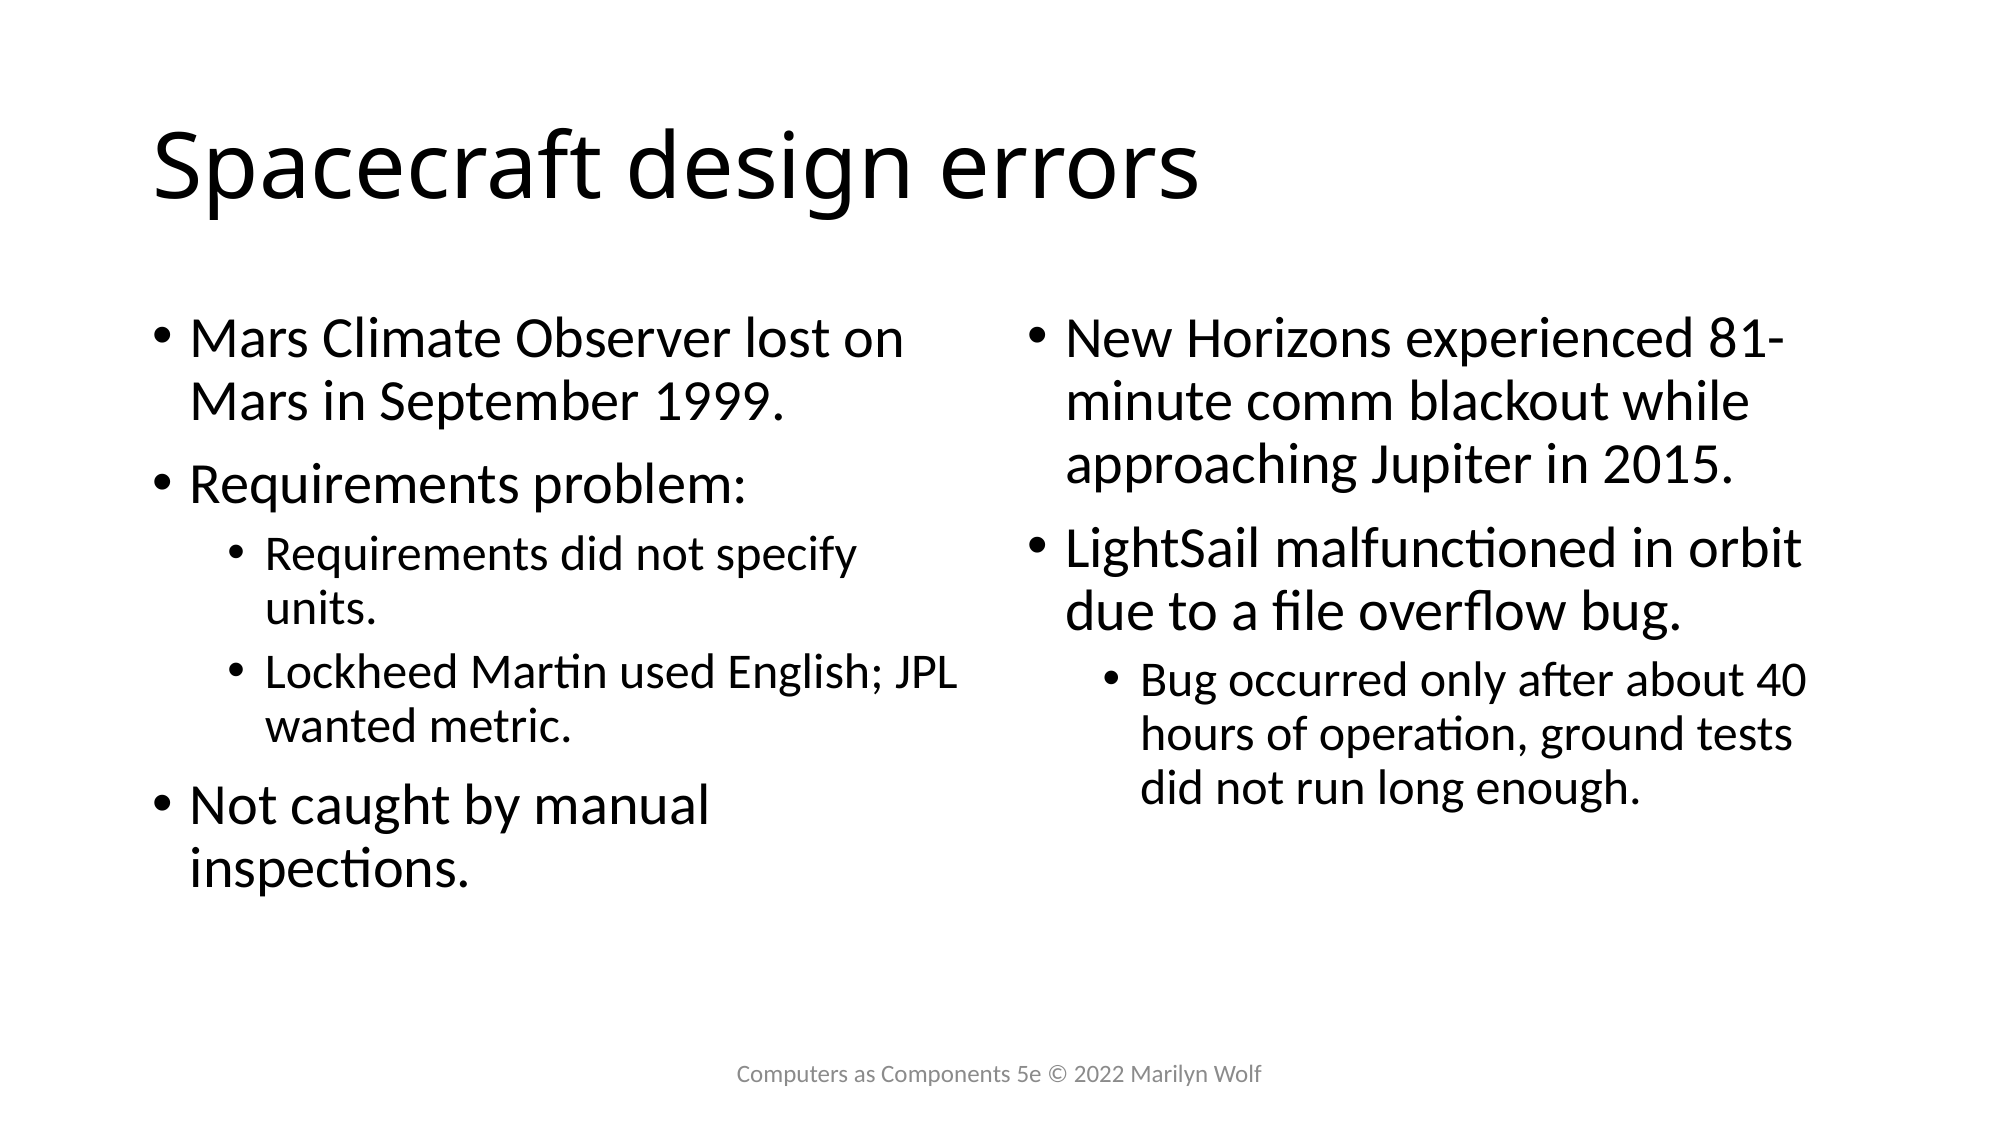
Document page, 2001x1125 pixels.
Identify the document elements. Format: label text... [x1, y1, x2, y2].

title Spacecraft design errors [137, 59, 1863, 278]
footer Computers as Components 5e © 2022 Marilyn Wolf [662, 1042, 1338, 1103]
list Mars Climate Observer lost on Mars in September 1999. Requirements problem: Requirements did not specify units. Lockheed Martin used English; JPL wanted metric. Not caught by manual inspections. [137, 299, 988, 1014]
list New Horizons experienced 81-minute comm blackout while approaching Jupiter in 2015. LightSail malfunctioned in orbit due to a file overflow bug. Bug occurred only after about 40 hours of operation, ground tests did not run long enough. [1012, 299, 1863, 1014]
